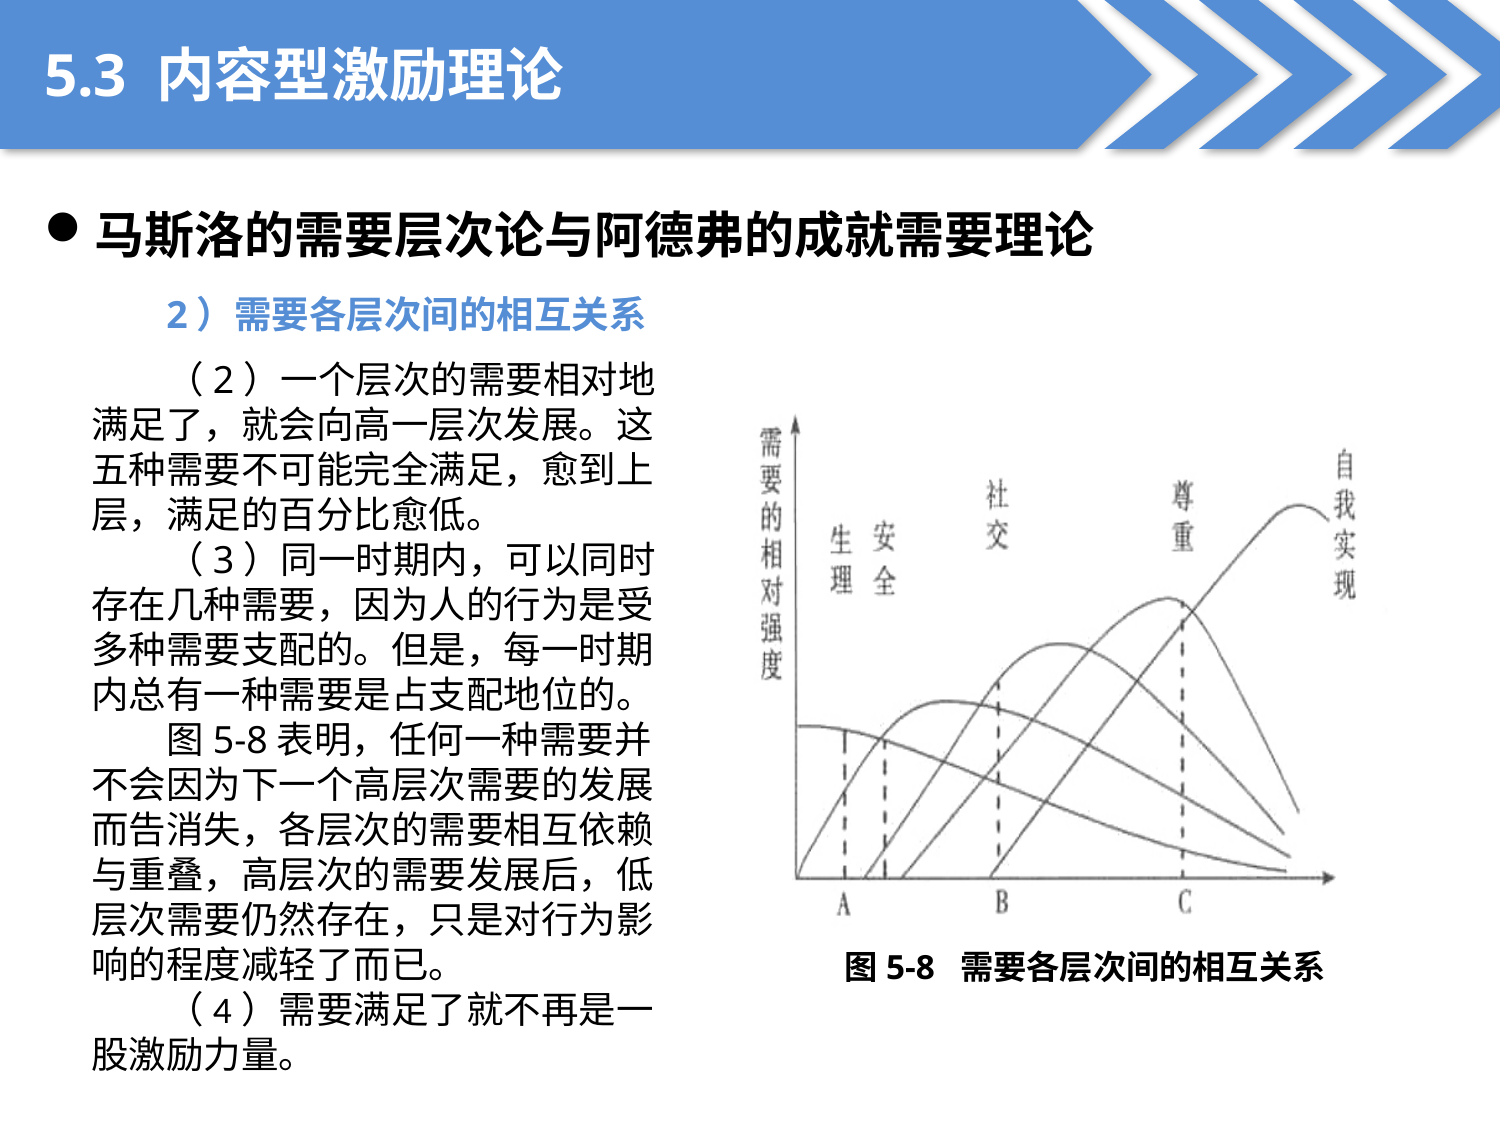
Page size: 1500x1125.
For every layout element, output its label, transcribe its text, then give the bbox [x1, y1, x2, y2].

picture [732, 399, 1389, 941]
text_box 5.3 内容型激励理论 [29, 30, 580, 116]
text_box 图5-8 需要各层次间的相互关系 [829, 949, 1341, 994]
text_box （2）一个层次的需要相对地满足了，就会向高一层次发展。这五种需要不可能完全满足，愈到上层，满足的百分比愈低。 （3）同一时期内，可以同时存在几种需要，因为人的行为是受多种需要支配的。但是，每一时期内总有一种需要是占支配地位的。 图5-8表明，任何一种需要并不会因为下一个高层次需要的发展而告消失，各层次的需要相互依赖与重叠，高层次的需要发展后，低层次需要仍然存在，只是对行为影响的程度减轻了而已。 （4）需要满足了就不再是一股激励力量。 [76, 348, 703, 1084]
text_box 马斯洛的需要层次论与阿德弗的成就需要理论 [29, 196, 1176, 271]
text_box 2）需要各层次间的相互关系 [76, 283, 1424, 344]
